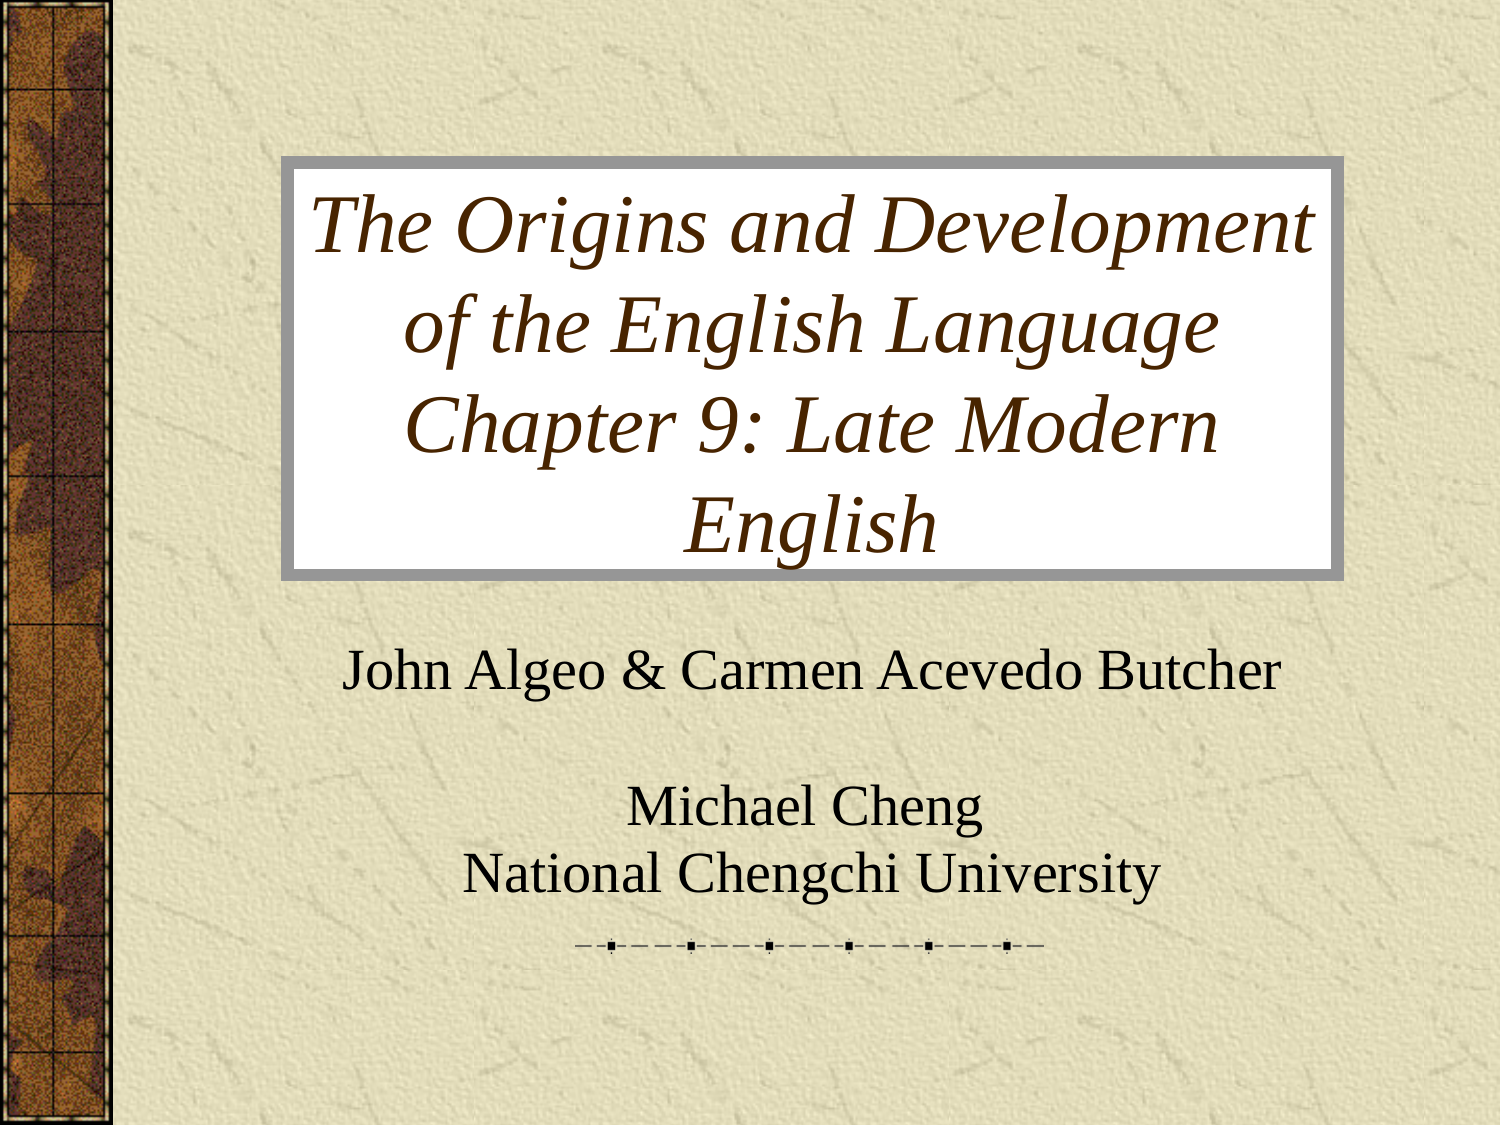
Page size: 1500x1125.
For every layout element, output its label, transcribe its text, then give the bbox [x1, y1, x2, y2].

picture [0, 0, 1500, 1125]
subtitle John Algeo & Carmen Acevedo Butcher Michael Cheng National Chengchi University [287, 637, 1338, 925]
title The Origins and Development of the English Language Chapter 9: Late Modern English [281, 156, 1344, 581]
